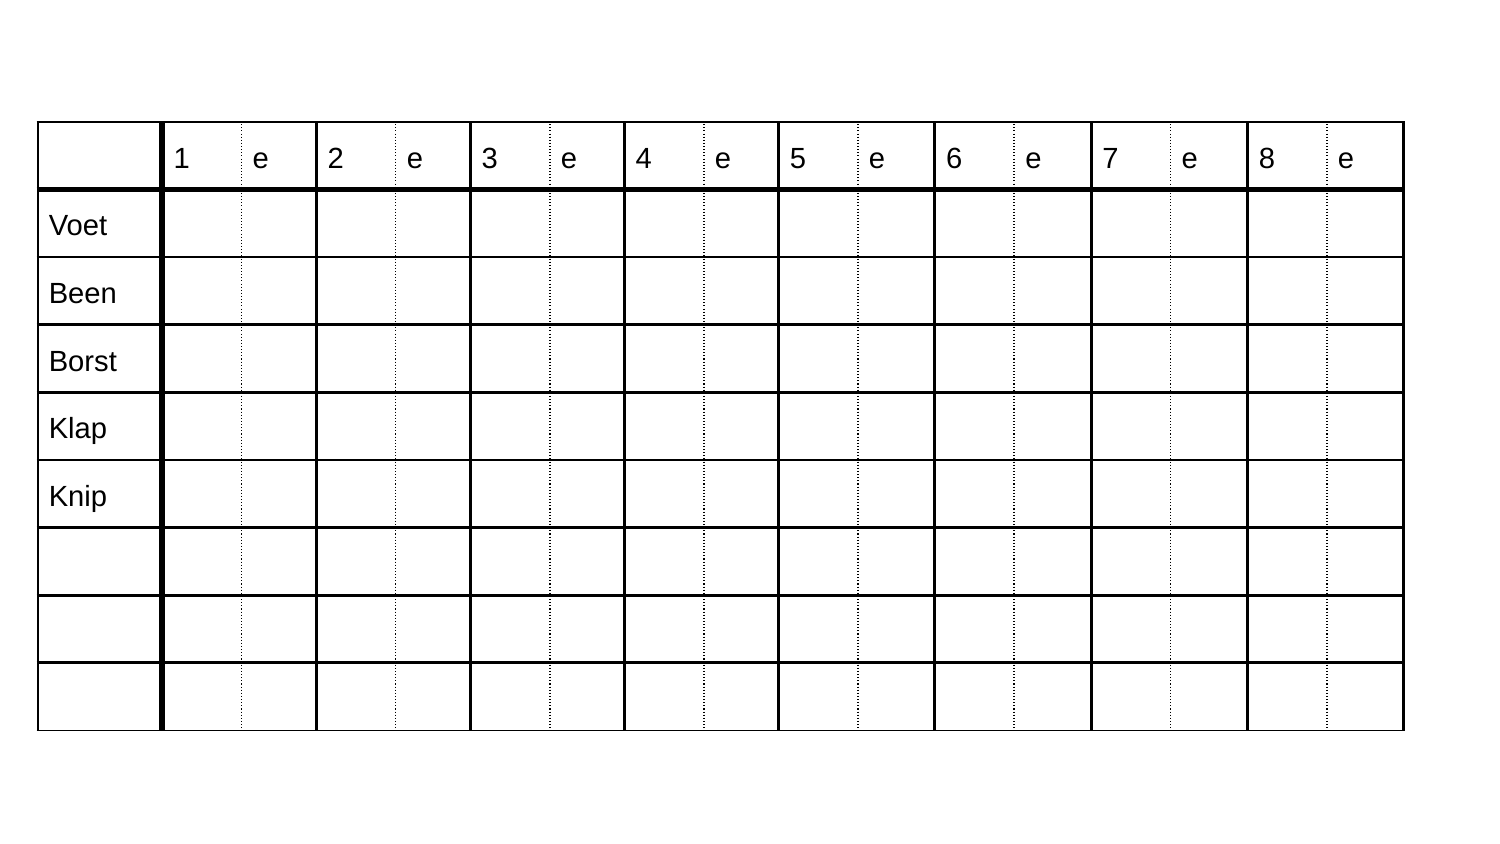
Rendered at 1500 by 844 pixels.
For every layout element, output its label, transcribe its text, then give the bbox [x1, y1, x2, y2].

table_header 7 [1093, 123, 1170, 187]
table_cell [39, 597, 159, 661]
table_cell [1327, 394, 1402, 459]
table_header 2 [318, 123, 396, 187]
table_header e [858, 123, 933, 187]
table_cell [780, 258, 858, 323]
table_cell Been [39, 258, 159, 323]
table_header e [704, 123, 777, 187]
table_cell [1014, 529, 1090, 594]
table_cell [626, 192, 704, 256]
table_cell [472, 664, 550, 730]
table_cell Knip [39, 461, 159, 526]
table_cell [936, 192, 1014, 256]
table_cell [858, 664, 933, 730]
table_header 6 [936, 123, 1014, 187]
table_cell [704, 529, 777, 594]
table_cell [936, 258, 1014, 323]
table_cell [396, 664, 469, 730]
table_cell [472, 461, 550, 526]
table_cell [936, 461, 1014, 526]
table_cell [550, 326, 623, 391]
table_cell [1249, 461, 1327, 526]
table_cell [1327, 597, 1402, 661]
table_cell [472, 529, 550, 594]
table_cell [626, 394, 704, 459]
table_cell [704, 192, 777, 256]
table_header 1 [165, 123, 242, 187]
table_cell [1014, 664, 1090, 730]
table_cell [396, 597, 469, 661]
table_cell [472, 394, 550, 459]
table_cell [858, 394, 933, 459]
table_cell [1170, 258, 1246, 323]
table_cell [165, 529, 242, 594]
table_cell [242, 529, 315, 594]
table_cell [165, 461, 242, 526]
table_cell [936, 326, 1014, 391]
table_cell [242, 192, 315, 256]
table_cell [396, 192, 469, 256]
table_cell [1093, 529, 1170, 594]
table_header 5 [780, 123, 858, 187]
table_cell [626, 664, 704, 730]
table_cell [396, 394, 469, 459]
table_cell [1327, 664, 1402, 730]
table_cell [396, 326, 469, 391]
table_cell [936, 394, 1014, 459]
table_cell [704, 326, 777, 391]
table_cell [780, 461, 858, 526]
table_cell [780, 394, 858, 459]
table_cell [165, 192, 242, 256]
table_cell [780, 326, 858, 391]
table_cell [318, 192, 396, 256]
table_cell Klap [39, 394, 159, 459]
table_cell [1249, 394, 1327, 459]
table_cell [318, 258, 396, 323]
table_cell [1327, 461, 1402, 526]
table_cell [165, 258, 242, 323]
table_cell [396, 258, 469, 323]
table_cell [39, 529, 159, 594]
table_cell [1014, 192, 1090, 256]
table_cell [1170, 394, 1246, 459]
table_cell [396, 529, 469, 594]
table_header e [242, 123, 315, 187]
table_cell [242, 461, 315, 526]
table_cell [1093, 192, 1170, 256]
table_cell [318, 529, 396, 594]
table_cell [1014, 258, 1090, 323]
table_cell [242, 394, 315, 459]
table_cell [472, 326, 550, 391]
table_cell [936, 597, 1014, 661]
table_cell [165, 326, 242, 391]
table_cell [242, 258, 315, 323]
table_cell [1093, 461, 1170, 526]
table_cell [550, 664, 623, 730]
table_cell [318, 461, 396, 526]
table_cell [242, 597, 315, 661]
table_header e [550, 123, 623, 187]
table_cell [1093, 326, 1170, 391]
table_cell [1093, 394, 1170, 459]
table_cell [1327, 258, 1402, 323]
table_cell [858, 597, 933, 661]
table_cell [626, 529, 704, 594]
table_cell [318, 664, 396, 730]
table_cell [1014, 461, 1090, 526]
table_cell Voet [39, 192, 159, 256]
table_cell [858, 192, 933, 256]
table_cell [858, 326, 933, 391]
table_cell [858, 529, 933, 594]
table_cell [1249, 326, 1327, 391]
table_cell [1249, 529, 1327, 594]
table_cell [1170, 326, 1246, 391]
table_cell [1170, 664, 1246, 730]
table_cell [1249, 258, 1327, 323]
table_cell [550, 192, 623, 256]
table_cell [550, 529, 623, 594]
table_header e [1170, 123, 1246, 187]
table_cell [318, 597, 396, 661]
table_cell [1249, 192, 1327, 256]
table_cell [472, 258, 550, 323]
table_cell Borst [39, 326, 159, 391]
table_cell [318, 394, 396, 459]
table_cell [242, 326, 315, 391]
table_cell [1170, 192, 1246, 256]
table_cell [780, 529, 858, 594]
table_cell [1093, 597, 1170, 661]
table_cell [626, 461, 704, 526]
table_cell [318, 326, 396, 391]
table_header [39, 123, 159, 187]
table_cell [1014, 326, 1090, 391]
table_cell [858, 258, 933, 323]
table_cell [1014, 597, 1090, 661]
table_cell [550, 461, 623, 526]
table_cell [1327, 529, 1402, 594]
table_cell [1093, 664, 1170, 730]
table_cell [936, 664, 1014, 730]
table_header e [1014, 123, 1090, 187]
table_cell [242, 664, 315, 730]
table_header 3 [472, 123, 550, 187]
table_header 4 [626, 123, 704, 187]
table_cell [626, 597, 704, 661]
table_cell [1249, 664, 1327, 730]
table_cell [1014, 394, 1090, 459]
table_cell [1249, 597, 1327, 661]
table_cell [550, 258, 623, 323]
table_cell [165, 394, 242, 459]
table_cell [472, 192, 550, 256]
table_cell [1093, 258, 1170, 323]
table_cell [936, 529, 1014, 594]
table_cell [780, 597, 858, 661]
table_cell [704, 258, 777, 323]
table_cell [780, 192, 858, 256]
table_cell [858, 461, 933, 526]
table_header e [396, 123, 469, 187]
table_cell [704, 394, 777, 459]
table_cell [1170, 529, 1246, 594]
table_cell [550, 394, 623, 459]
table_cell [396, 461, 469, 526]
table_cell [165, 664, 242, 730]
table_cell [704, 461, 777, 526]
table_cell [780, 664, 858, 730]
table_cell [704, 664, 777, 730]
table_cell [1170, 597, 1246, 661]
table_cell [165, 597, 242, 661]
table_cell [1327, 326, 1402, 391]
table_cell [1170, 461, 1246, 526]
table_cell [472, 597, 550, 661]
table_cell [39, 664, 159, 730]
table_header e [1327, 123, 1402, 187]
table_cell [704, 597, 777, 661]
table_header 8 [1249, 123, 1327, 187]
table_cell [626, 326, 704, 391]
table_cell [550, 597, 623, 661]
table_cell [626, 258, 704, 323]
table_cell [1327, 192, 1402, 256]
